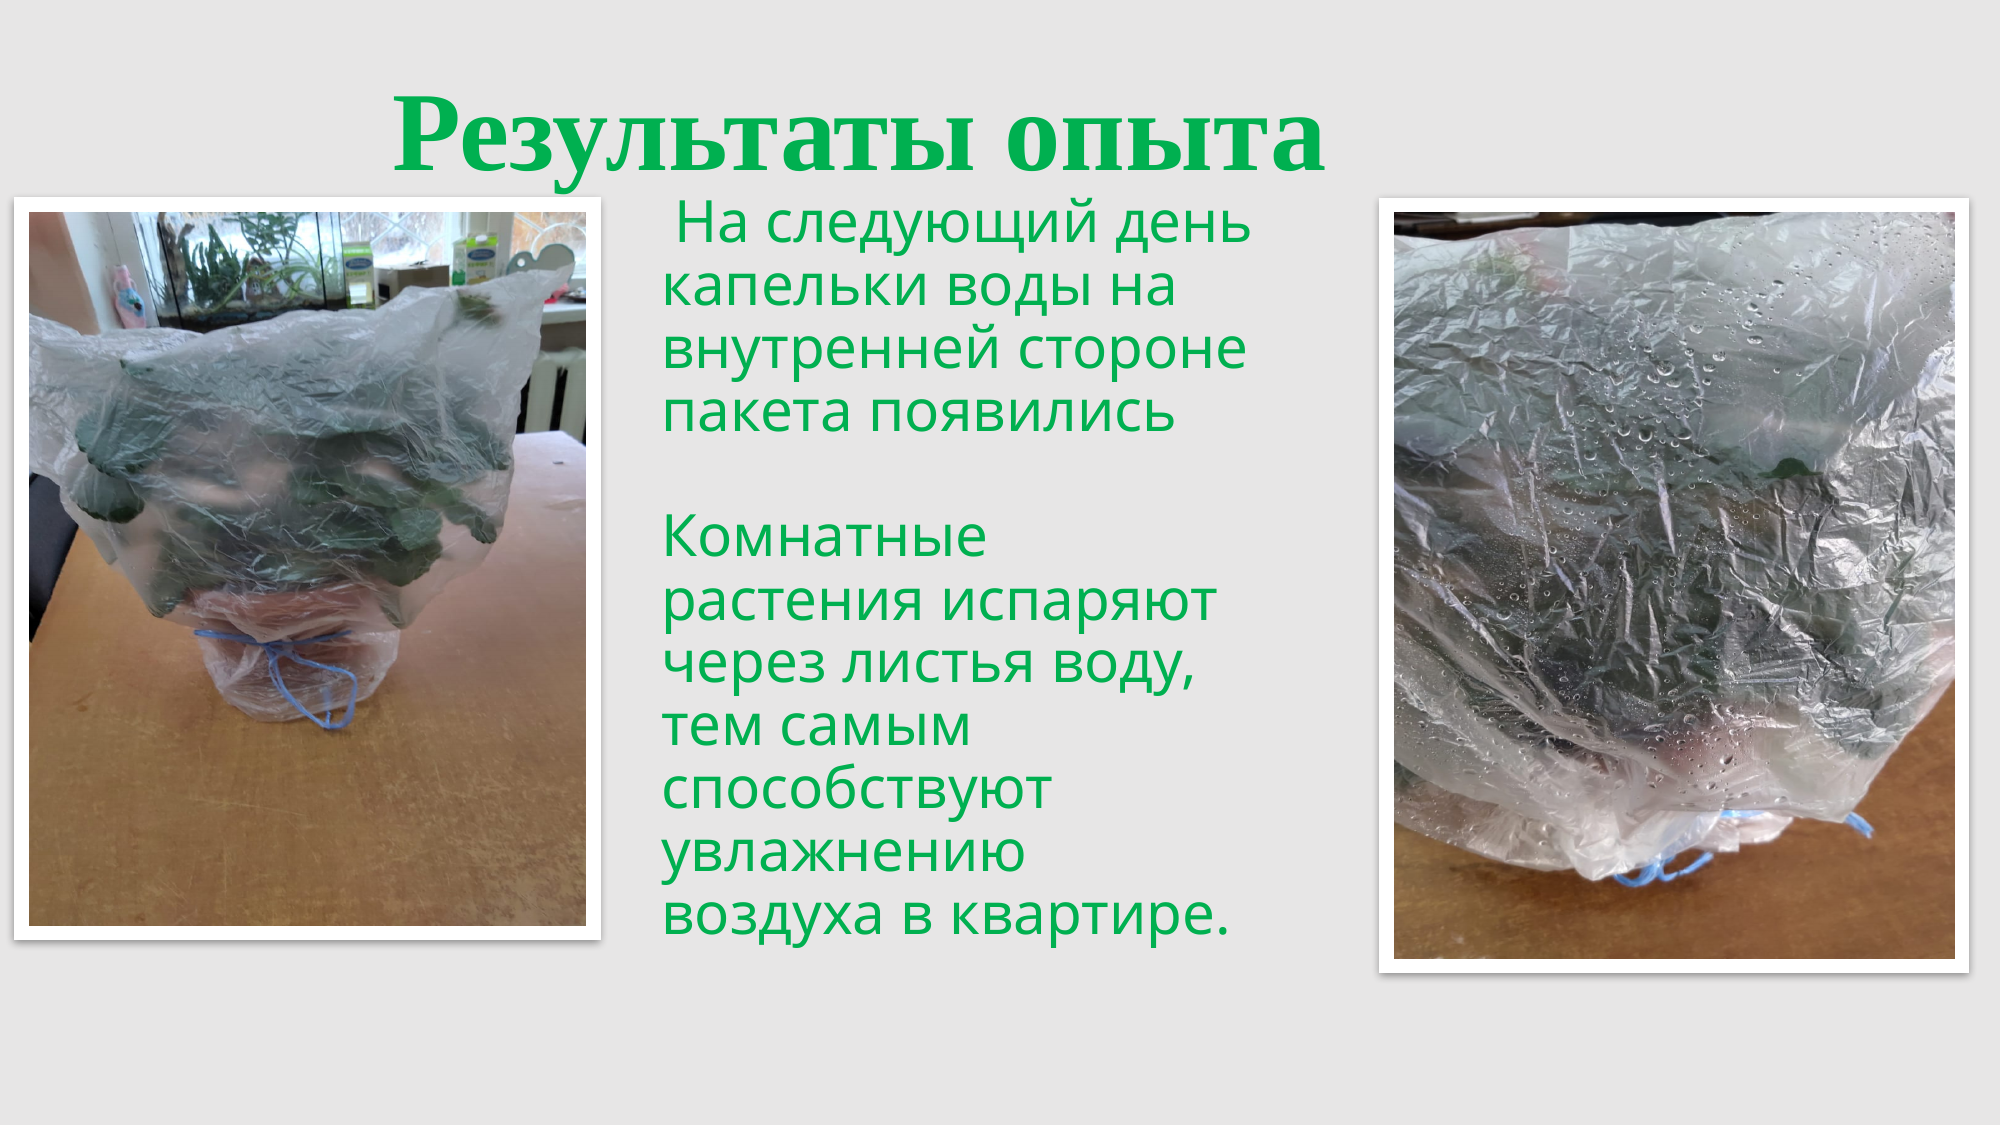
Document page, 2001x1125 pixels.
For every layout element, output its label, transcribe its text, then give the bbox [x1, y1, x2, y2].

text_box Результаты опыта [219, 50, 1500, 201]
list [28, 211, 587, 926]
title На следующий день капельки воды на внутренней стороне пакета появились Комнатные растения испаряют через листья воду, тем самым способствуют увлажнению воздуха в квартире. [646, 246, 1274, 963]
picture [1393, 212, 1955, 959]
